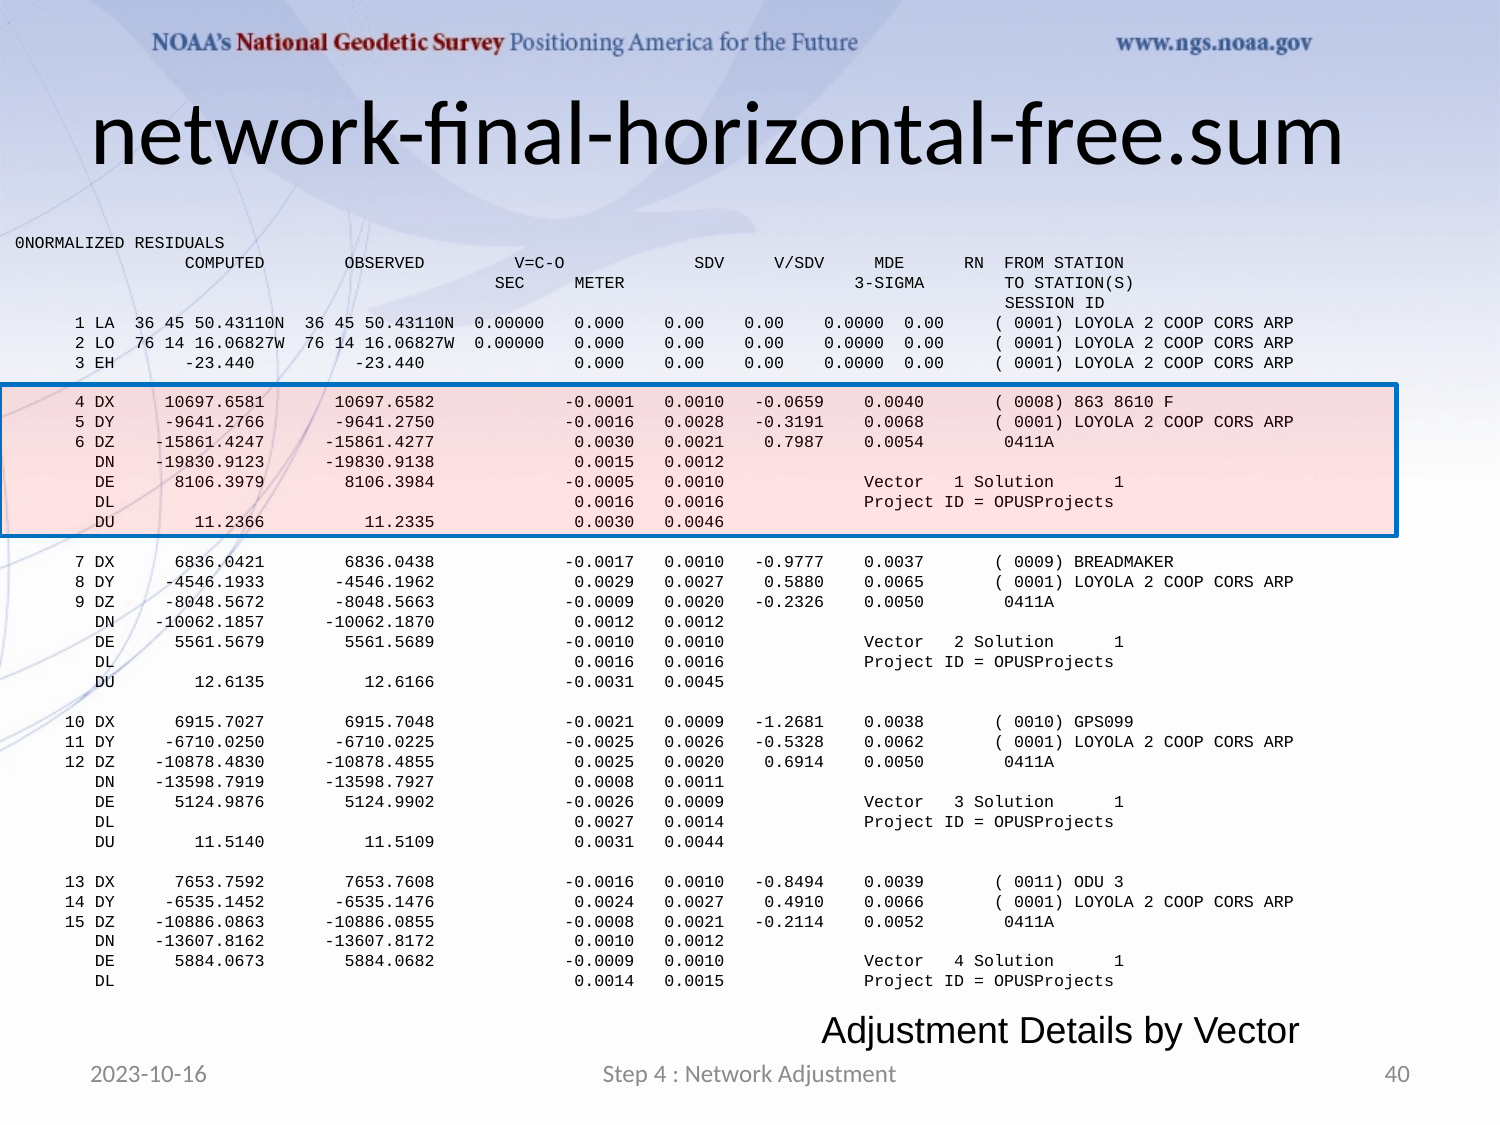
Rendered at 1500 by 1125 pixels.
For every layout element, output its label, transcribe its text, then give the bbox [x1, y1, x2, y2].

text_box Adjustment Details by Vector [806, 999, 1315, 1059]
picture [0, 0, 1500, 184]
title network-final-horizontal-free.sum [74, 74, 1426, 181]
text_box [0, 382, 1399, 538]
text_box 0NORMALIZED RESIDUALS COMPUTED OBSERVED V=C-O SDV V/SDV MDE RN FROM STATION SEC METER 3-SIGMA TO STATION(S) SESSION ID 1 LA 36 45 50.43110N 36 45 50.43110N 0.00000 0.000 0.00 0.00 0.0000 0.00 ( 0001) LOYOLA 2 COOP CORS ARP 2 LO 76 14 16.06827W 76 14 16.06827W 0.00000 0.000 0.00 0.00 0.0000 0.00 ( 0001) LOYOLA 2 COOP CORS ARP 3 EH -23.440 -23.440 0.000 0.00 0.00 0.0000 0.00 ( 0001) LOYOLA 2 COOP CORS ARP 4 DX 10697.6581 10697.6582 -0.0001 0.0010 -0.0659 0.0040 ( 0008) 863 8610 F 5 DY -9641.2766 -9641.2750 -0.0016 0.0028 -0.3191 0.0068 ( 0001) LOYOLA 2 COOP CORS ARP 6 DZ -15861.4247 -15861.4277 0.0030 0.0021 0.7987 0.0054 0411A DN -19830.9123 -19830.9138 0.0015 0.0012 DE 8106.3979 8106.3984 -0.0005 0.0010 Vector 1 Solution 1 DL 0.0016 0.0016 Project ID = OPUSProjects DU 11.2366 11.2335 0.0030 0.0046 7 DX 6836.0421 6836.0438 -0.0017 0.0010 -0.9777 0.0037 ( 0009) BREADMAKER 8 DY -4546.1933 -4546.1962 0.0029 0.0027 0.5880 0.0065 ( 0001) LOYOLA 2 COOP CORS ARP 9 DZ -8048.5672 -8048.5663 -0.0009 0.0020 -0.2326 0.0050 0411A DN -10062.1857 -10062.1870 0.0012 0.0012 DE 5561.5679 5561.5689 -0.0010 0.0010 Vector 2 Solution 1 DL 0.0016 0.0016 Project ID = OPUSProjects DU 12.6135 12.6166 -0.0031 0.0045 10 DX 6915.7027 6915.7048 -0.0021 0.0009 -1.2681 0.0038 ( 0010) GPS099 11 DY -6710.0250 -6710.0225 -0.0025 0.0026 -0.5328 0.0062 ( 0001) LOYOLA 2 COOP CORS ARP 12 DZ -10878.4830 -10878.4855 0.0025 0.0020 0.6914 0.0050 0411A DN -13598.7919 -13598.7927 0.0008 0.0011 DE 5124.9876 5124.9902 -0.0026 0.0009 Vector 3 Solution 1 DL 0.0027 0.0014 Project ID = OPUSProjects DU 11.5140 11.5109 0.0031 0.0044 13 DX 7653.7592 7653.7608 -0.0016 0.0010 -0.8494 0.0039 ( 0011) ODU 3 14 DY -6535.1452 -6535.1476 0.0024 0.0027 0.4910 0.0066 ( 0001) LOYOLA 2 COOP CORS ARP 15 DZ -10886.0863 -10886.0855 -0.0008 0.0021 -0.2114 0.0052 0411A DN -13607.8162 -13607.8172 0.0010 0.0012 DE 5884.0673 5884.0682 -0.0009 0.0010 Vector 4 Solution 1 DL 0.0014 0.0015 Project ID = OPUSProjects [0, 184, 1500, 998]
footer Step 4 : Network Adjustment [512, 1042, 988, 1103]
slide_number 40 [1074, 1042, 1425, 1103]
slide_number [75, 1042, 425, 1103]
picture [0, 998, 1500, 1125]
